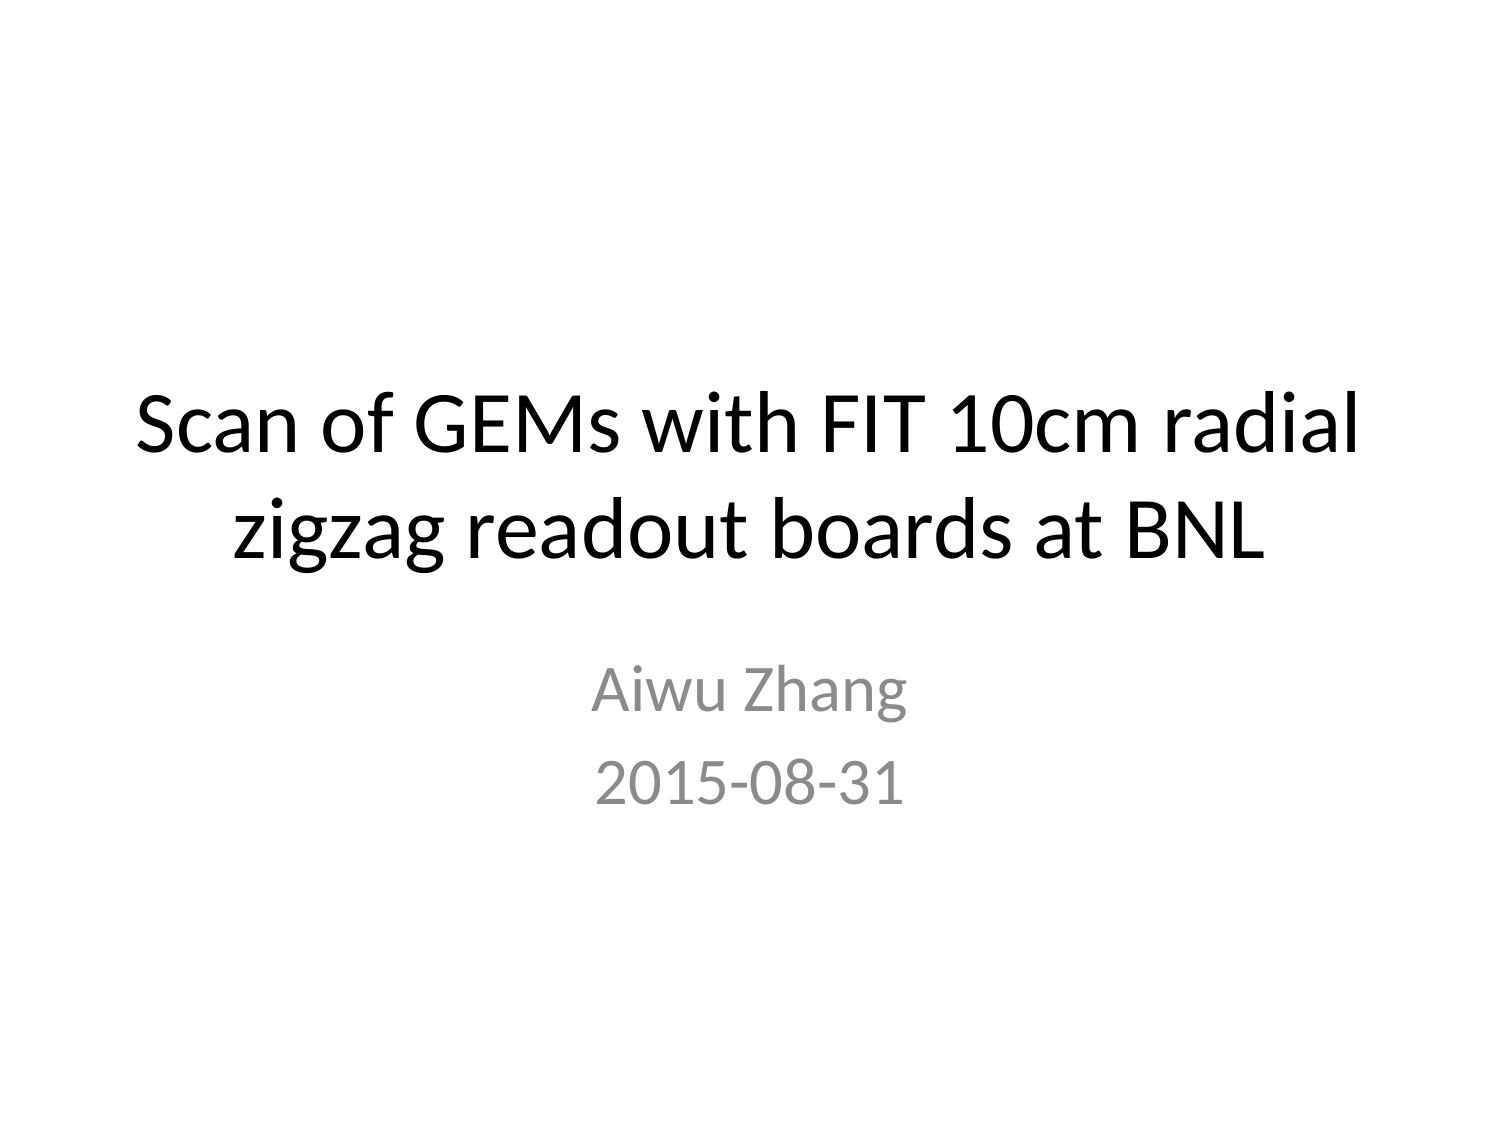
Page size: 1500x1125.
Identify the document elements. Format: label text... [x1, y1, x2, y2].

title Scan of GEMs with FIT 10cm radial zigzag readout boards at BNL [112, 349, 1388, 591]
subtitle Aiwu Zhang 2015-08-31 [225, 637, 1275, 925]
